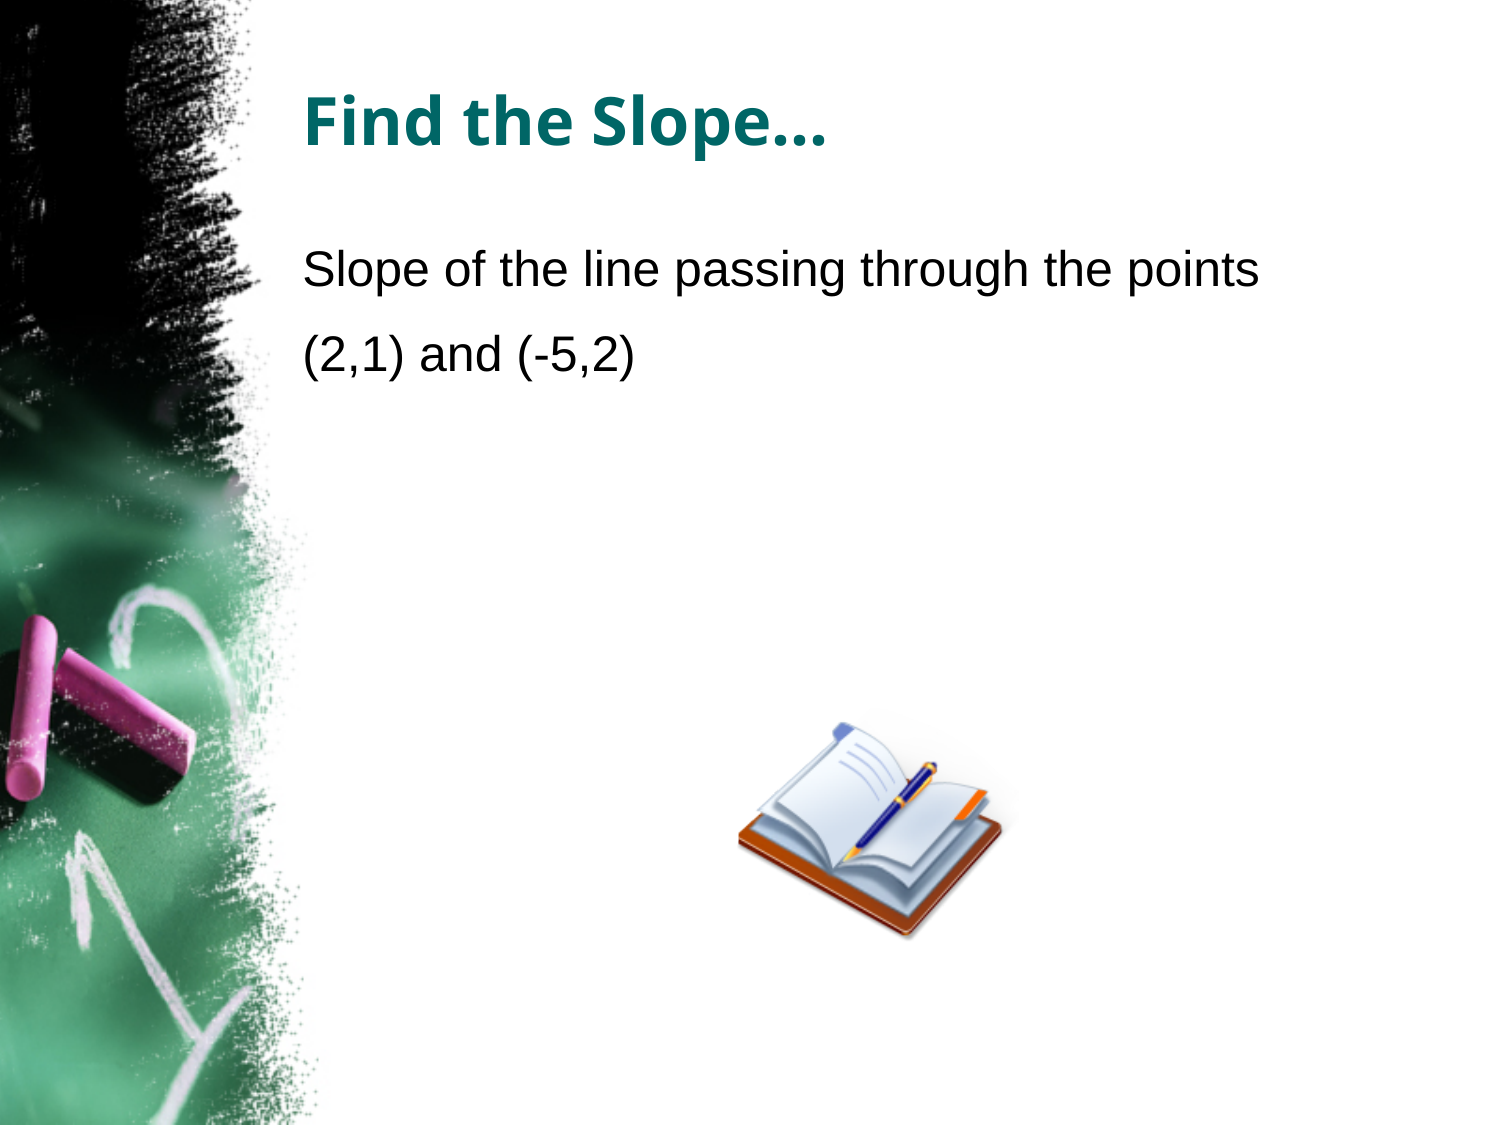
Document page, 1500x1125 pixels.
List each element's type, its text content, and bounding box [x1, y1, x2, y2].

picture [0, 0, 1500, 1125]
list Slope of the line passing through the points (2,1) and (-5,2) [287, 228, 1393, 980]
title Find the Slope… [287, 49, 1438, 188]
